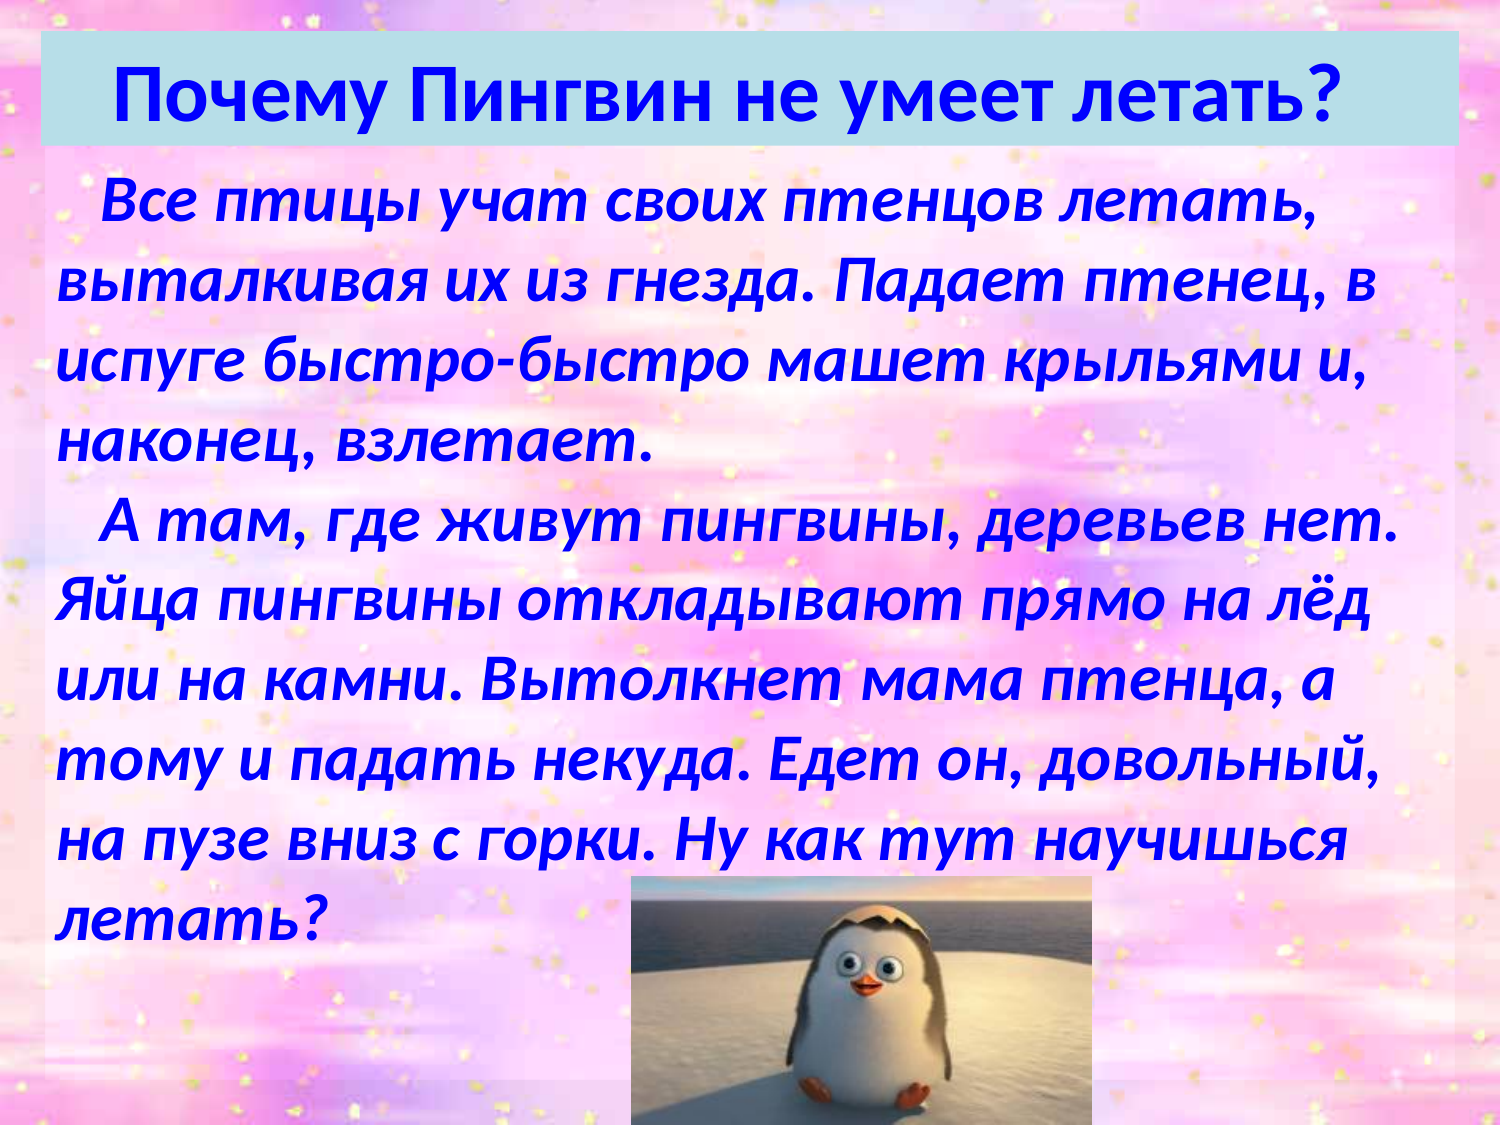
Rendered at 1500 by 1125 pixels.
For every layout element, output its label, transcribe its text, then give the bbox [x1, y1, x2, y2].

text_box Все птицы учат своих птенцов летать, выталкивая их из гнезда. Падает птенец, в испуге быстро-быстро машет крыльями и, наконец, взлетает. А там, где живут пингвины, деревьев нет. Яйца пингвины откладывают прямо на лёд или на камни. Вытолкнет мама птенца, а тому и падать некуда. Едет он, довольный, на пузе вниз с горки. Ну как тут научишься летать? [41, 147, 1459, 962]
picture [0, 0, 1500, 1125]
text_box Почему Пингвин не умеет летать? [41, 31, 1459, 146]
